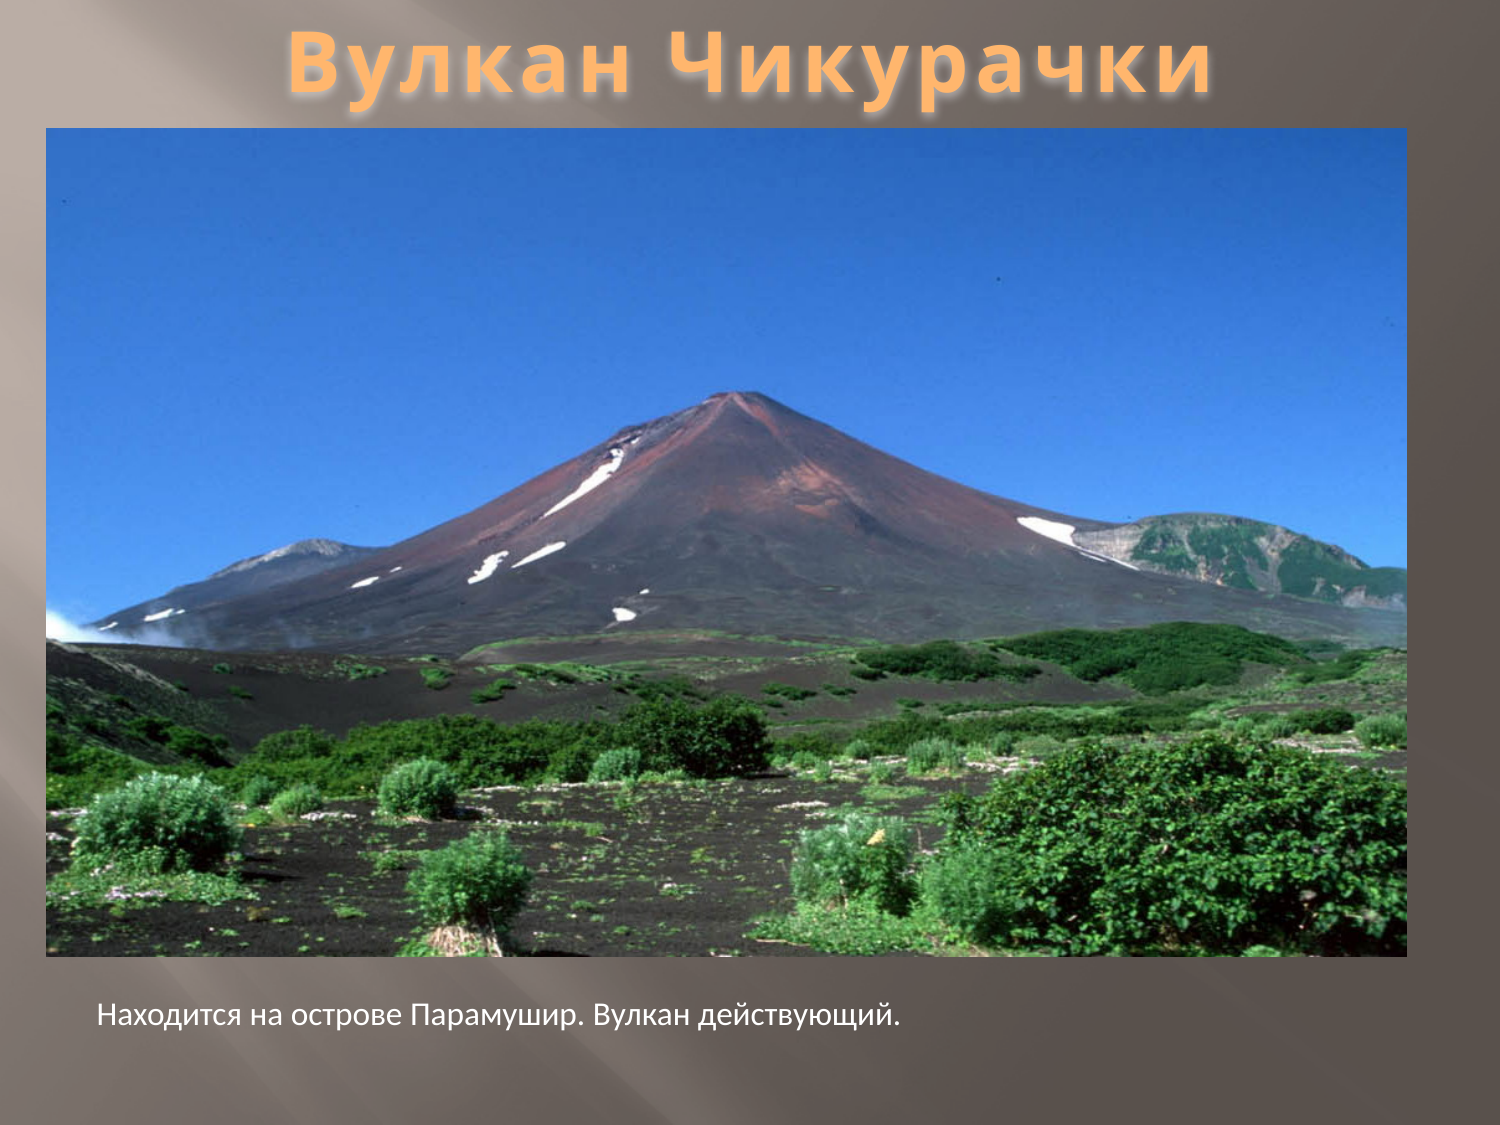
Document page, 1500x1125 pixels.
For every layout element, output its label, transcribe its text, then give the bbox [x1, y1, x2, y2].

text_box Находится на острове Парамушир. Вулкан действующий. [81, 984, 1407, 1079]
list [46, 128, 1407, 957]
title Вулкан Чикурачки [0, 0, 1500, 118]
